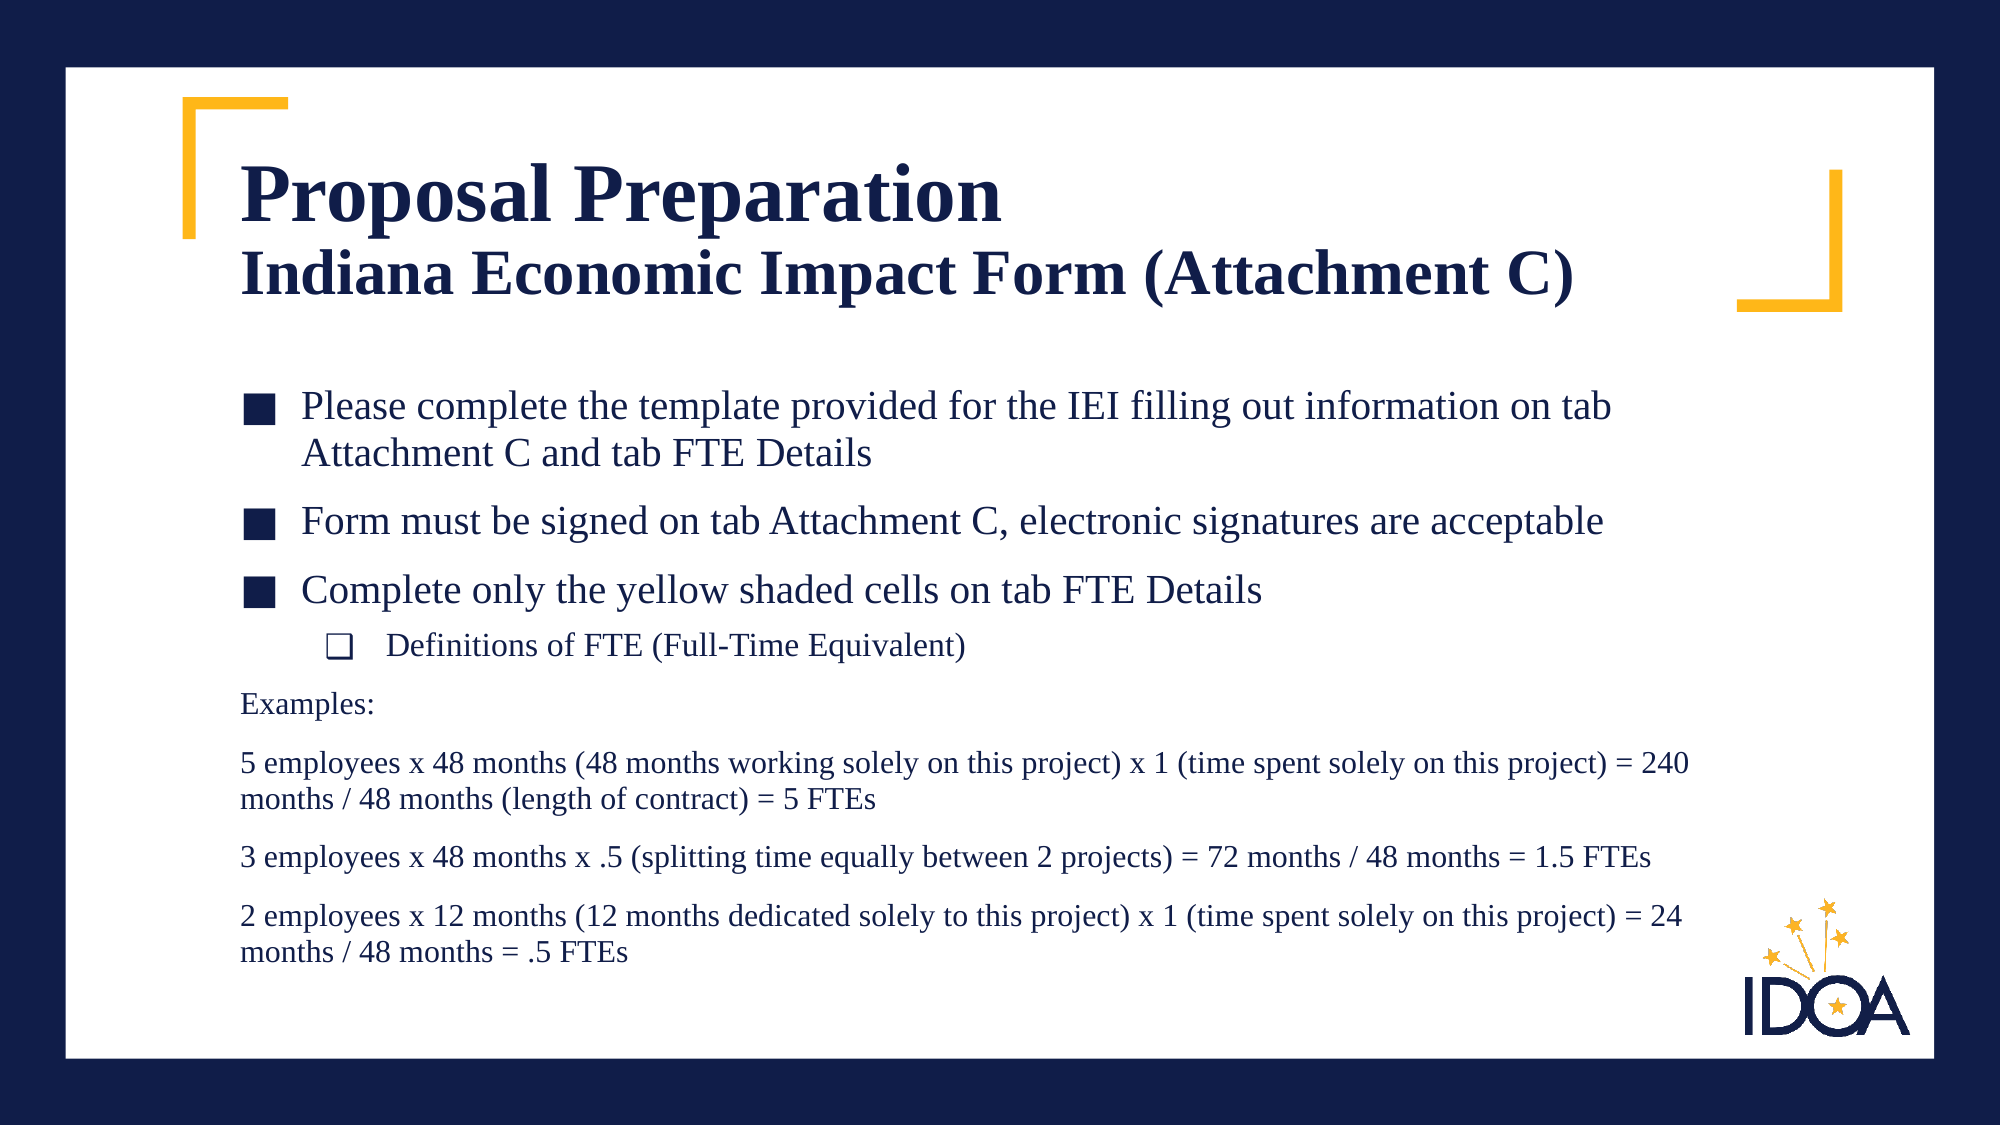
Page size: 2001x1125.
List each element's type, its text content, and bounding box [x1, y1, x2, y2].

title Proposal Preparation Indiana Economic Impact Form (Attachment C) [225, 142, 1830, 279]
picture [1702, 857, 1959, 1114]
list Please complete the template provided for the IEI filling out information on tab Attachment C and tab FTE Details Form must be signed on tab Attachment C, electronic signatures are acceptable Complete only the yellow shaded cells on tab FTE Details Definitions of FTE (Full-Time Equivalent) Examples: 5 employees x 48 months (48 months working solely on this project) x 1 (time spent solely on this project) = 240 months / 48 months (length of contract) = 5 FTEs 3 employees x 48 months x .5 (splitting time equally between 2 projects) = 72 months / 48 months = 1.5 FTEs 2 employees x 12 months (12 months dedicated solely to this project) x 1 (time spent solely on this project) = 24 months / 48 months = .5 FTEs [225, 375, 1800, 983]
